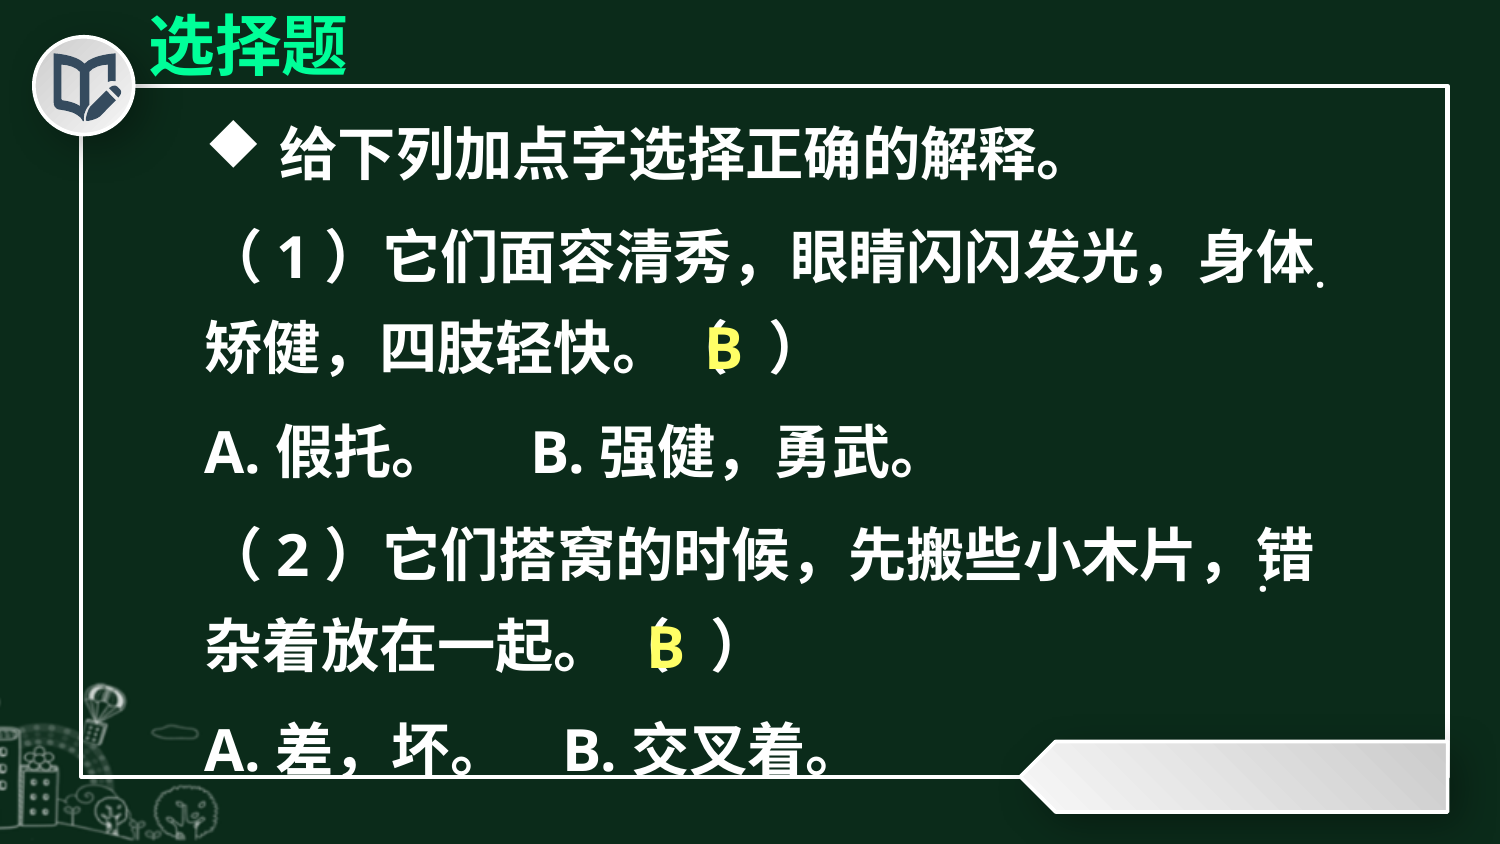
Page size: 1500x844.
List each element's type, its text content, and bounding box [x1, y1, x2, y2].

text_box [438, 84, 1450, 730]
text_box [79, 92, 189, 779]
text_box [193, 90, 1363, 783]
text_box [33, 36, 134, 135]
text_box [1020, 741, 1448, 813]
text_box 选择题 [133, 0, 438, 92]
picture [0, 0, 1500, 844]
